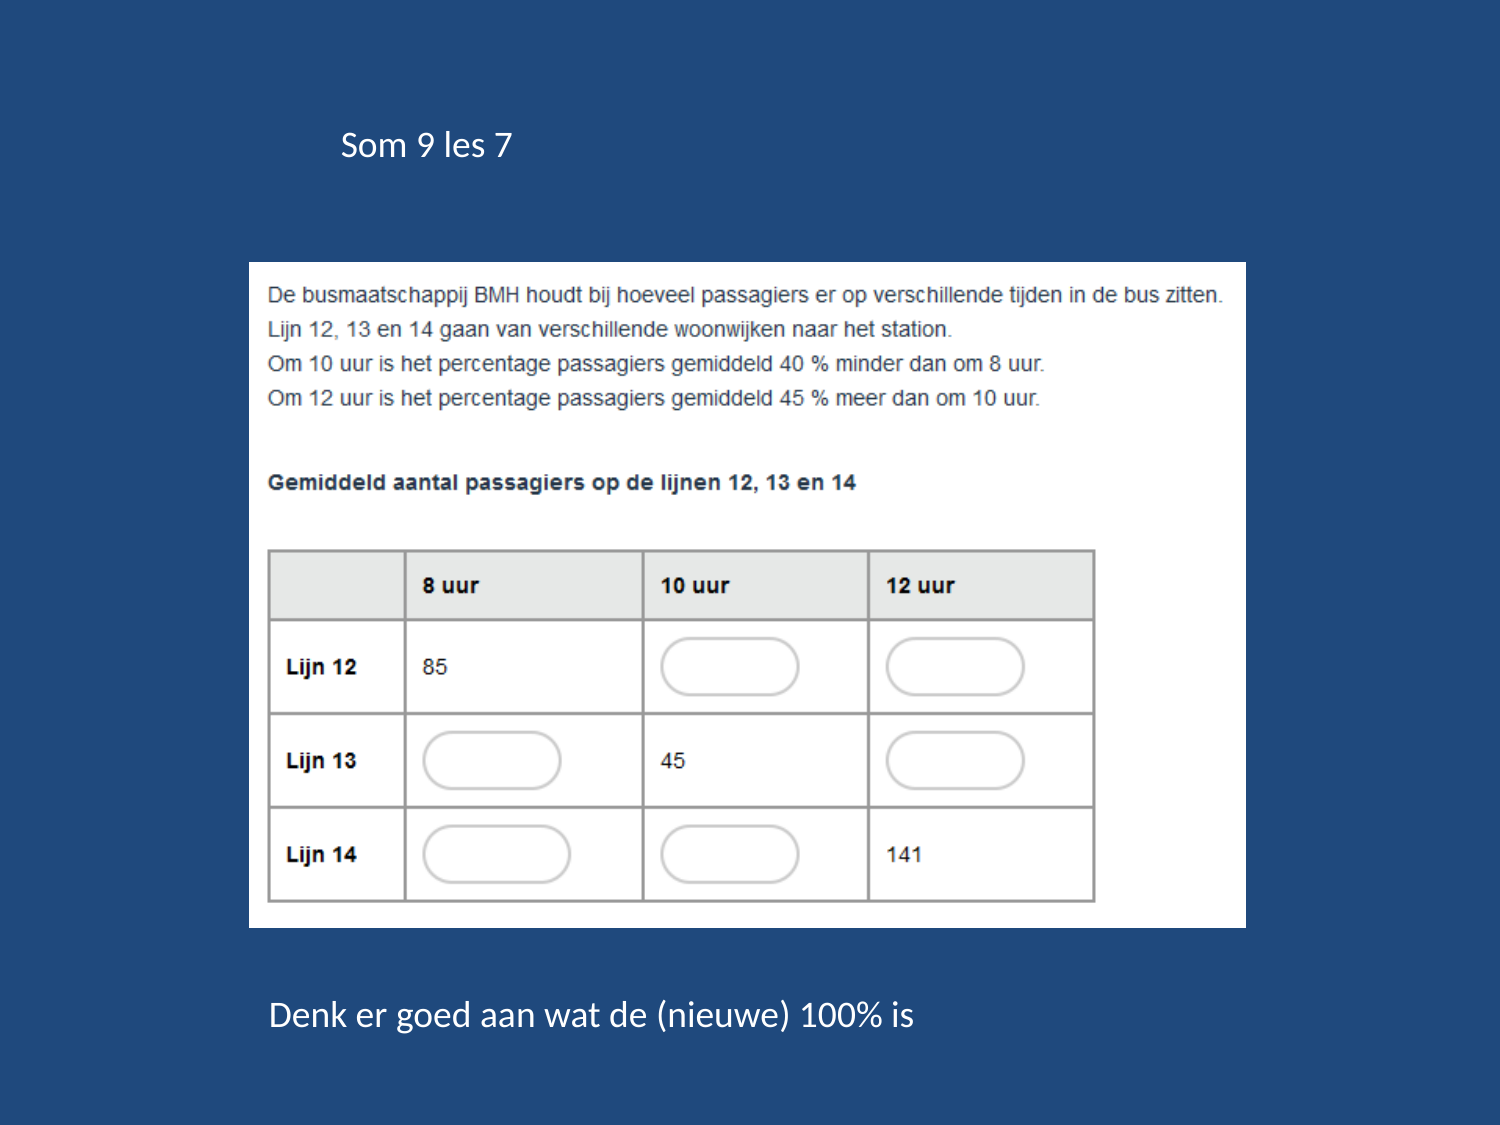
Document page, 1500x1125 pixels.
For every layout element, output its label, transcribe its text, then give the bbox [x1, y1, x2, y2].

picture [249, 262, 1246, 929]
text_box Denk er goed aan wat de (nieuwe) 100% is [254, 937, 939, 1043]
text_box Som 9 les 7 [326, 112, 529, 173]
